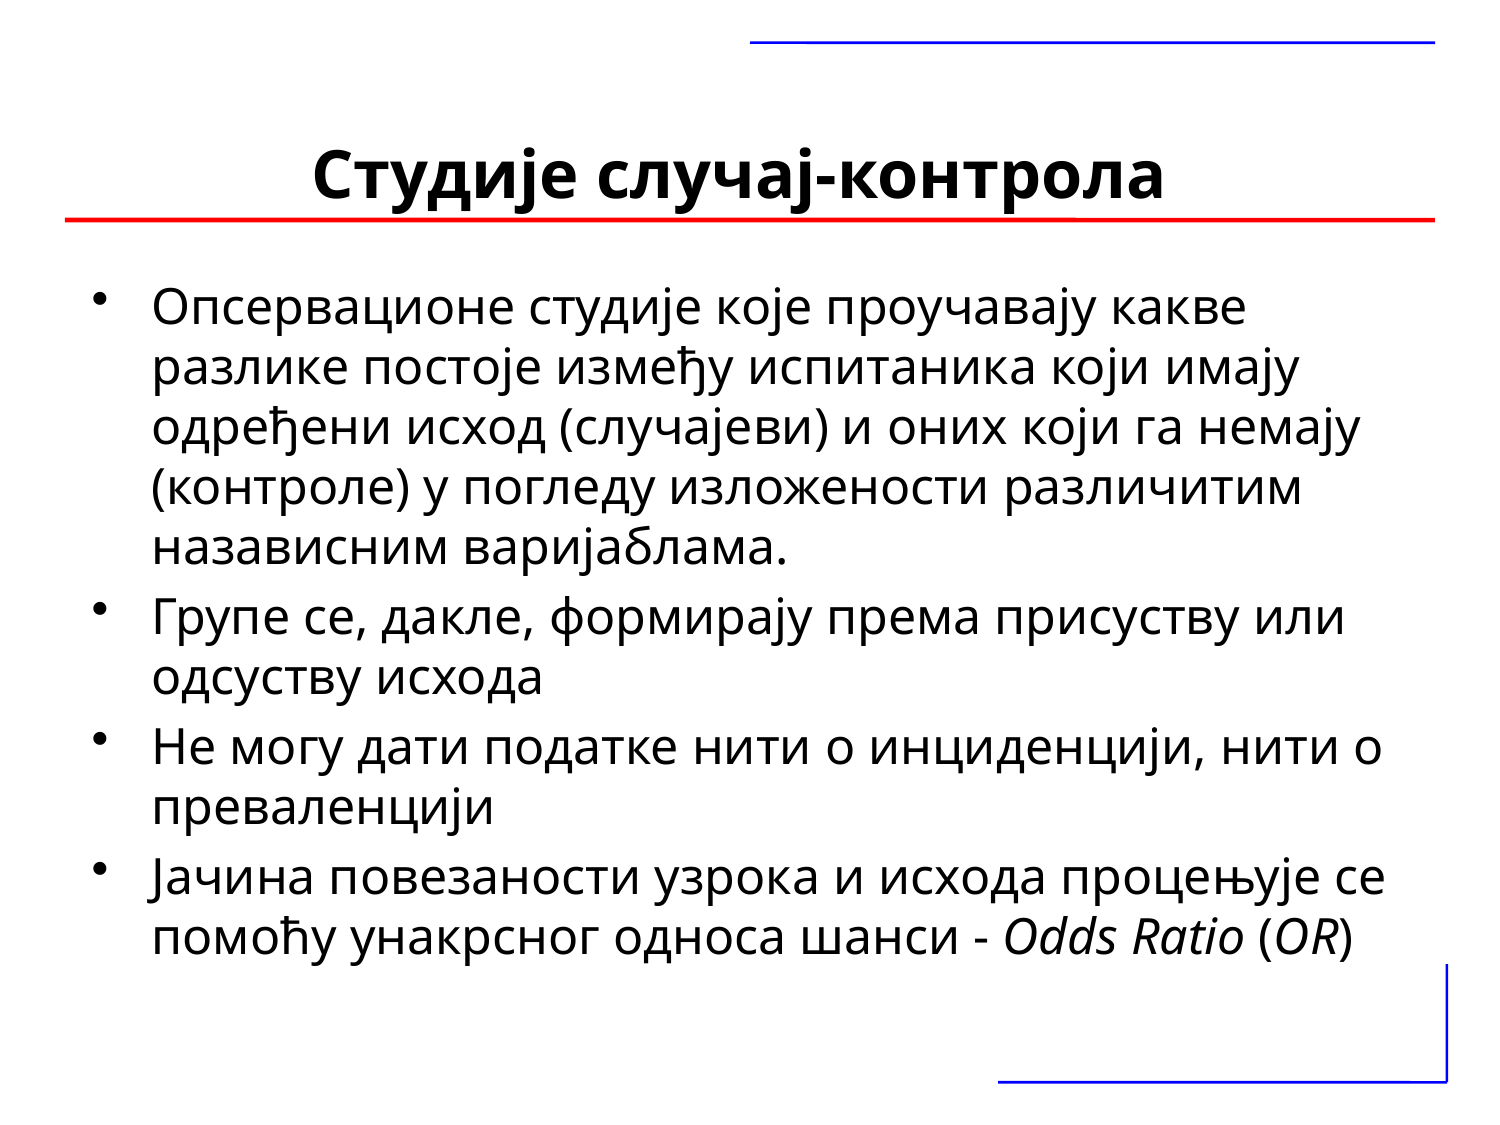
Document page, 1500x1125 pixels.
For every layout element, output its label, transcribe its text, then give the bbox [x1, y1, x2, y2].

list Опсервационе студије које проучавају какве разлике постоје између испитаника који имају одређени исход (случајеви) и оних који га немају (контроле) у погледу изложености различитим назависним варијаблама. Групе се, дакле, формирају према присуству или одсуству исхода Не могу дати податке нити о инциденцији, нити о преваленцији Јачина повезаности узрока и исхода процењује се помоћу унакрсног односа шанси - Odds Ratio (OR) [76, 266, 1436, 1035]
title Студије случај-контрола [64, 6, 1414, 220]
